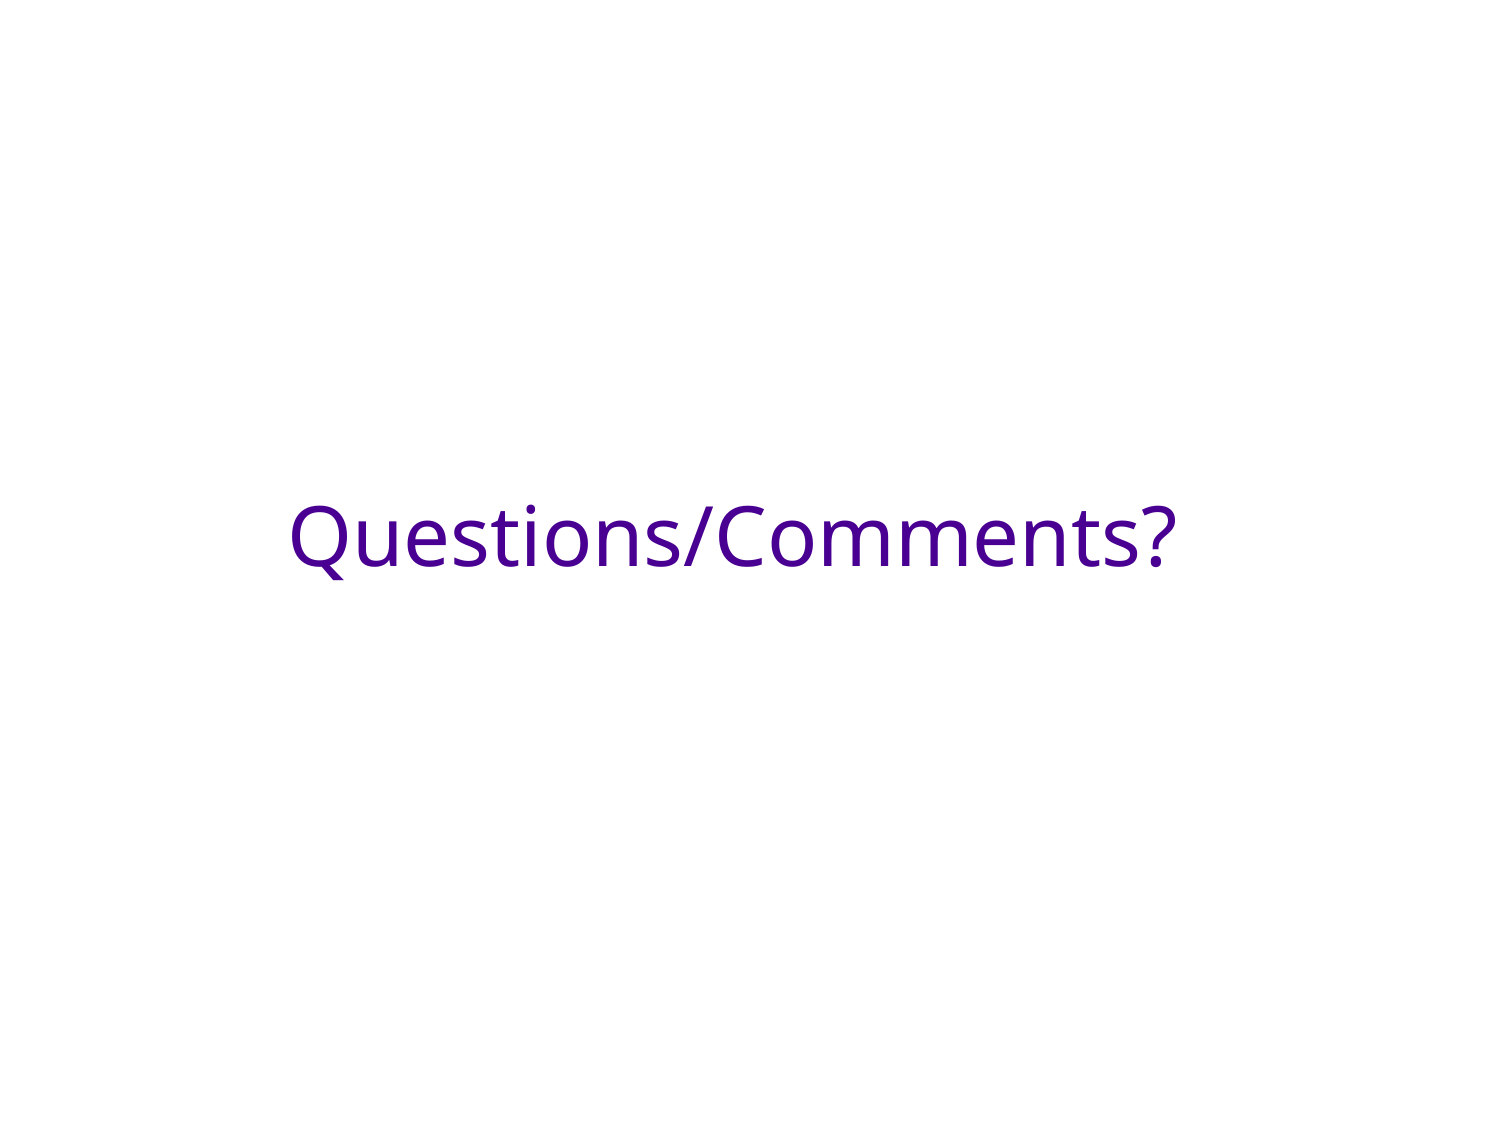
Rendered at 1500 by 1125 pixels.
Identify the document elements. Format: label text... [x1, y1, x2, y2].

list Questions/Comments? [99, 272, 1388, 1001]
